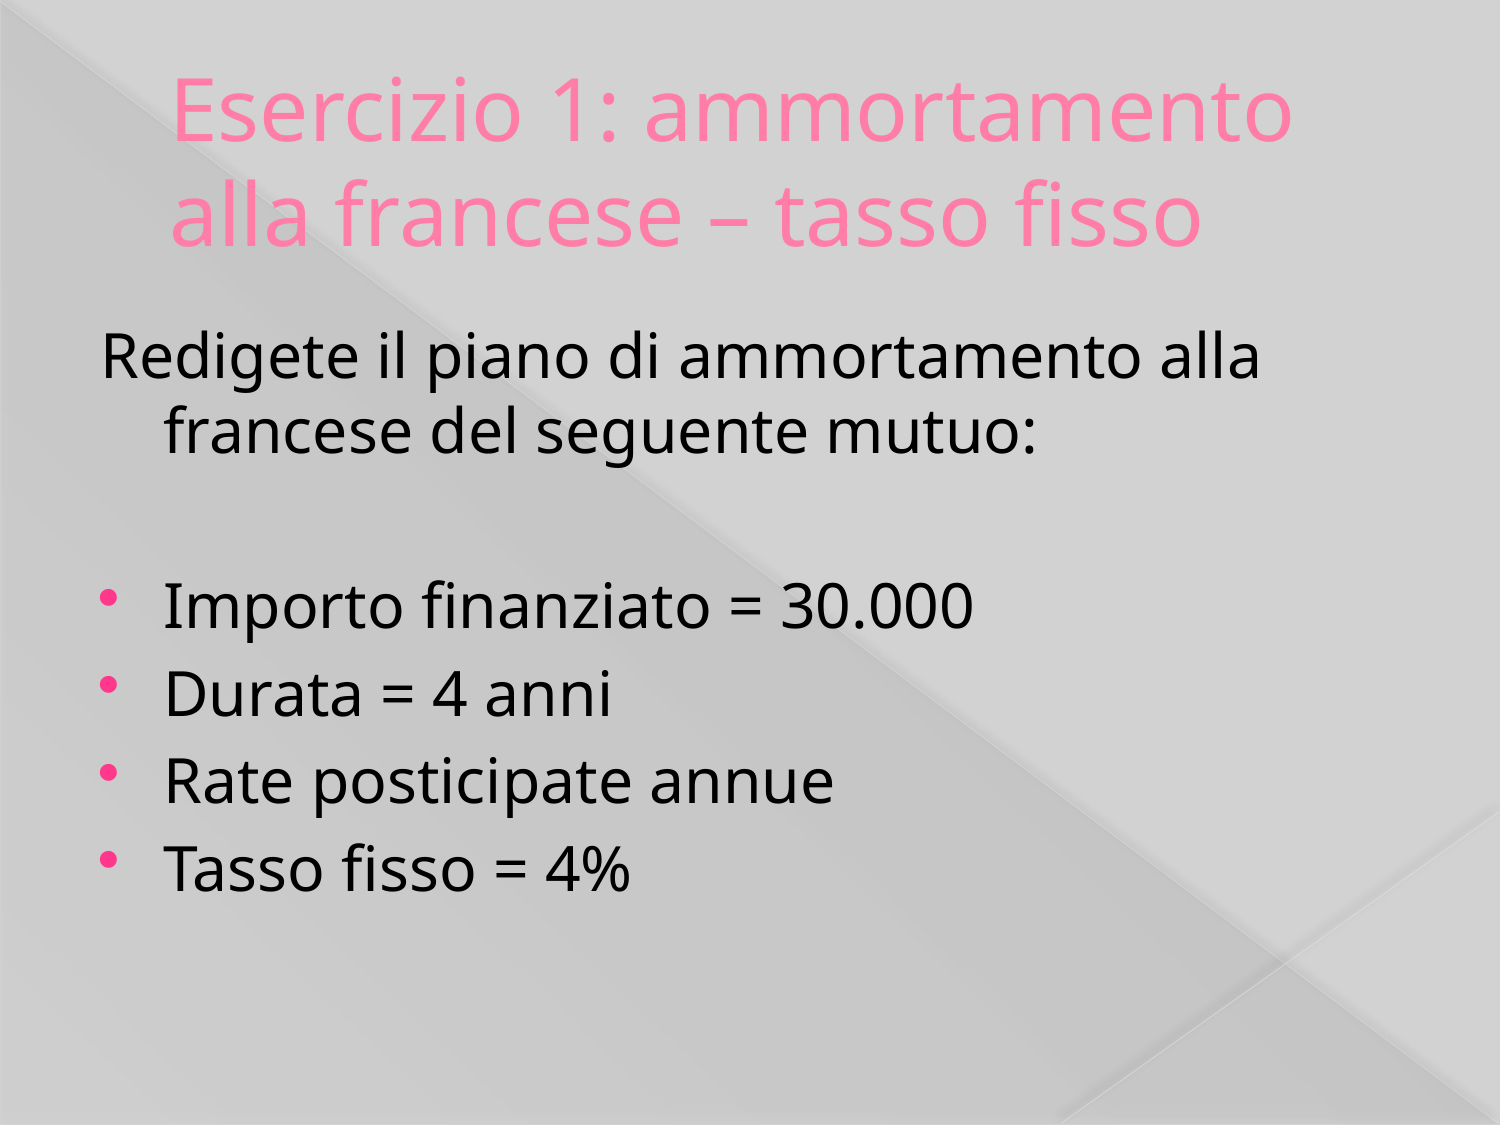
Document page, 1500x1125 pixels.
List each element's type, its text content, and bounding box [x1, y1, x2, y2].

list Redigete il piano di ammortamento alla francese del seguente mutuo: Importo finanziato = 30.000 Durata = 4 anni Rate posticipate annue Tasso fisso = 4% [75, 308, 1425, 1059]
title Esercizio 1: ammortamento alla francese – tasso fisso [75, 43, 1425, 274]
